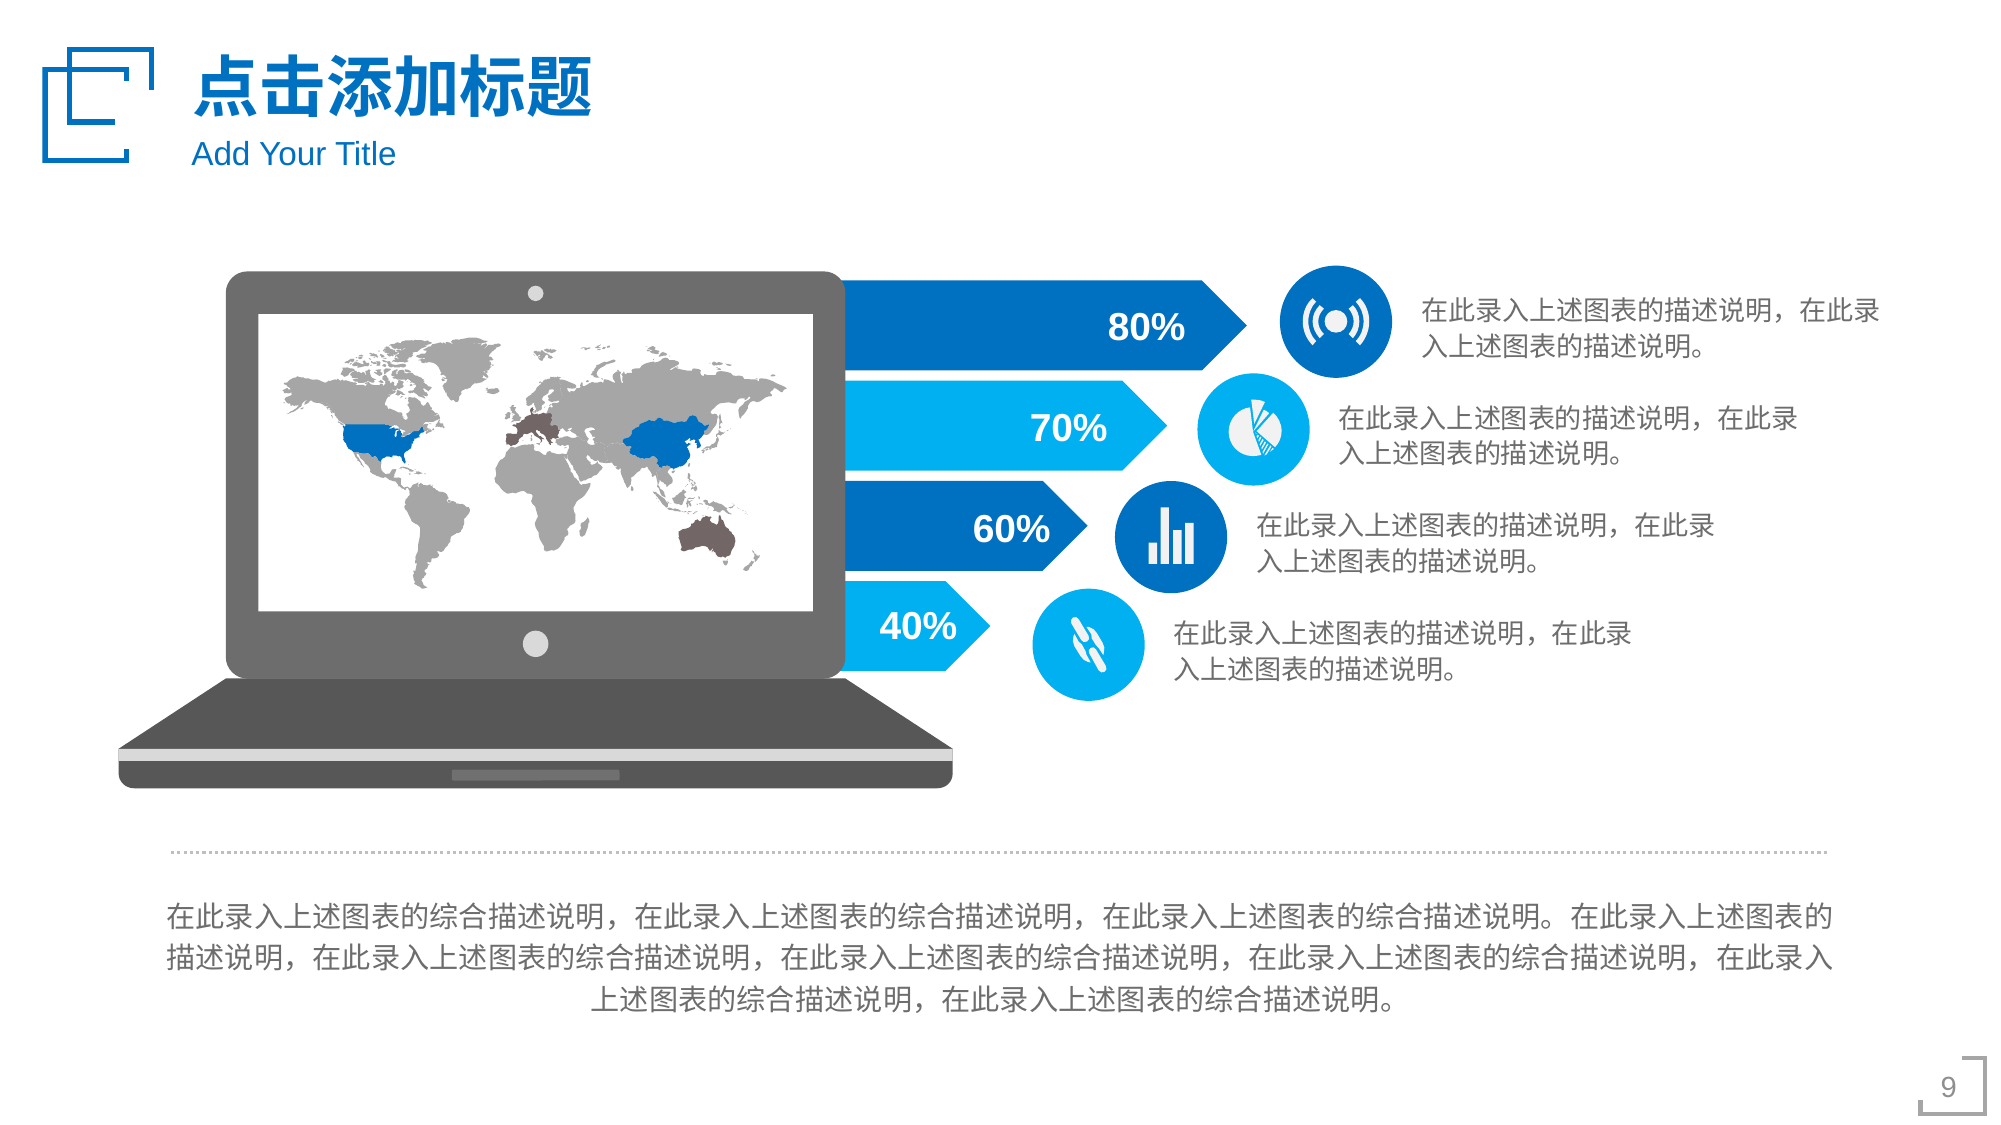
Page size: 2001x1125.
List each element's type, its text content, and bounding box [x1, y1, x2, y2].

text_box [953, 581, 991, 672]
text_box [953, 280, 1247, 371]
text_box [953, 480, 1088, 571]
text_box 在此录入上述图表的描述说明，在此录入上述图表的描述说明。 [1158, 605, 1649, 693]
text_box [282, 337, 787, 589]
text_box 在此录入上述图表的描述说明，在此录入上述图表的描述说明。 [1241, 498, 1731, 585]
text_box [1279, 265, 1393, 378]
text_box 点击添加标题 [177, 36, 609, 132]
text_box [1197, 373, 1310, 486]
text_box 在此录入上述图表的综合描述说明，在此录入上述图表的综合描述说明，在此录入上述图表的综合描述说明。在此录入上述图表的描述说明，在此录入上述图表的综合描述说明，在此录入上述图表的综合描述说明，在此录入上述图表的综合描述说明，在此录入上述图表的综合描述说明，在此录入上述图表的综合描述说明。 [142, 883, 1858, 1025]
text_box 在此录入上述图表的描述说明，在此录入上述图表的描述说明。 [1324, 390, 1814, 477]
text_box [1032, 588, 1145, 701]
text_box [1114, 480, 1228, 594]
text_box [118, 270, 953, 790]
text_box 在此录入上述图表的描述说明，在此录入上述图表的描述说明。 [1406, 282, 1897, 369]
text_box Add Your Title [176, 124, 555, 180]
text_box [953, 380, 1168, 471]
